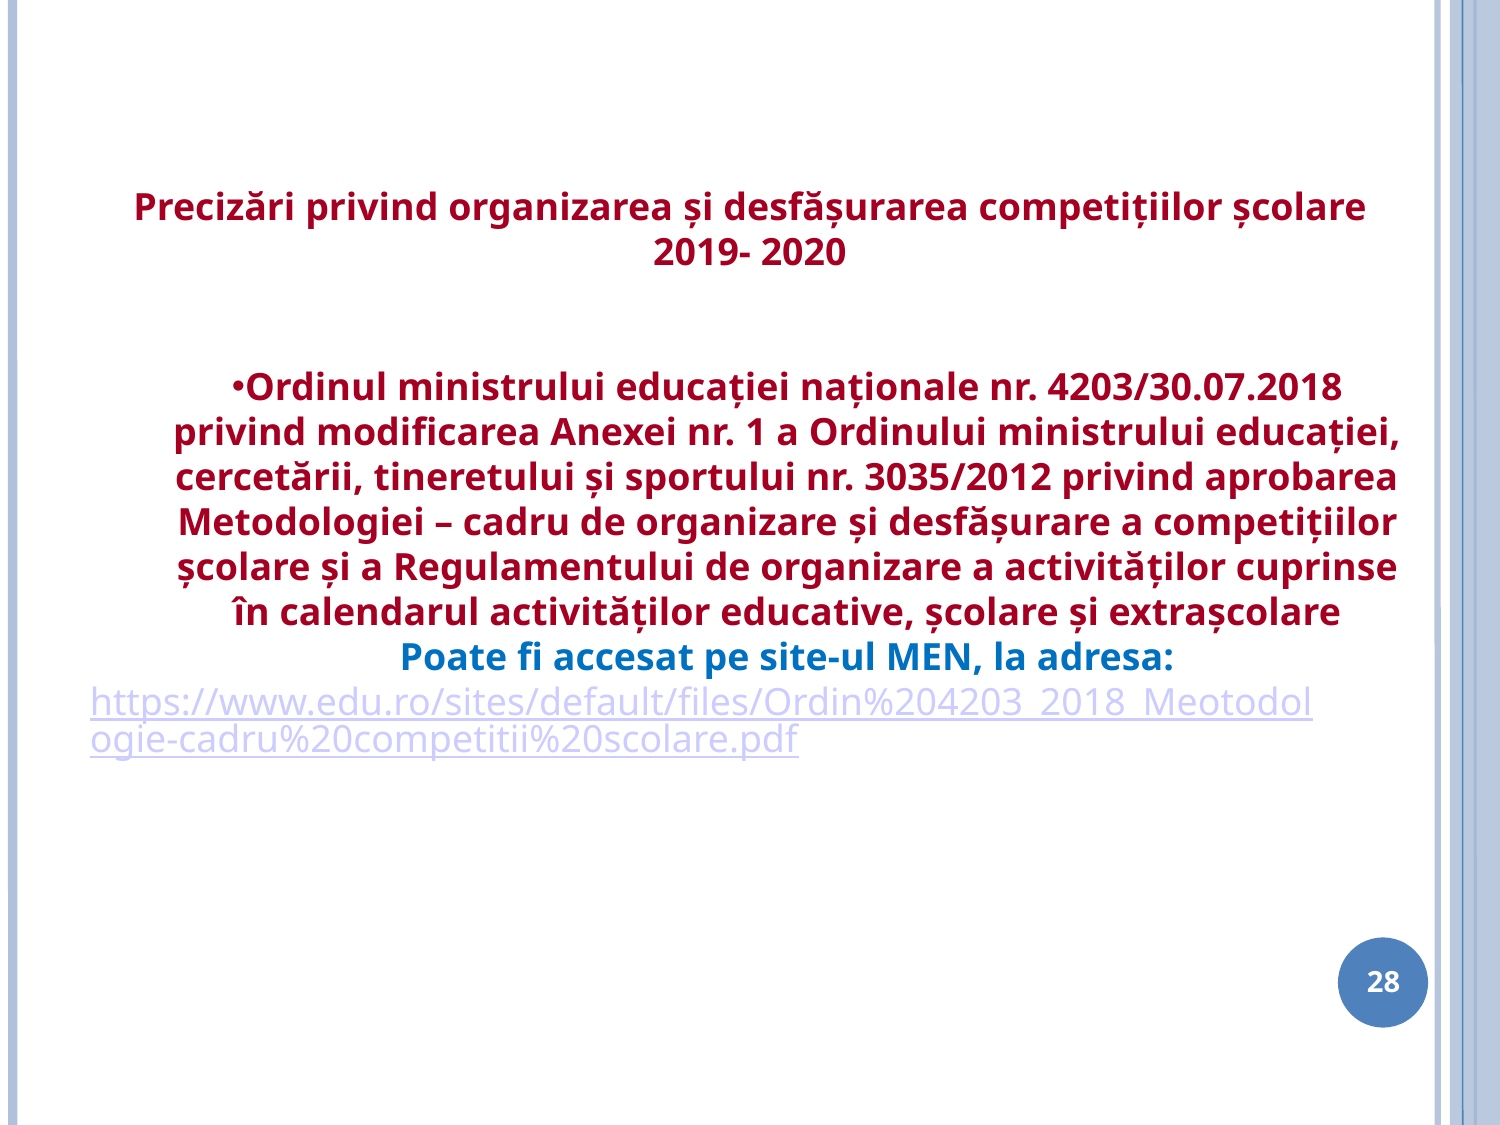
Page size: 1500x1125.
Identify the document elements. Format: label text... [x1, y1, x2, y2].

text_box 28 [1333, 940, 1434, 1026]
text_box Precizări privind organizarea și desfășurarea competițiilor școlare 2019- 2020 Ordinul ministrului educației naționale nr. 4203/30.07.2018 privind modificarea Anexei nr. 1 a Ordinului ministrului educaţiei, cercetării, tineretului şi sportului nr. 3035/2012 privind aprobarea Metodologiei – cadru de organizare și desfășurare a competițiilor școlare și a Regulamentului de organizare a activităților cuprinse în calendarul activităților educative, școlare și extrașcolare Poate fi accesat pe site-ul MEN, la adresa: https://www.edu.ro/sites/default/files/Ordin%204203_2018_Meotodologie-cadru%20competitii%20scolare.pdf O R D I N [74, 174, 1425, 832]
